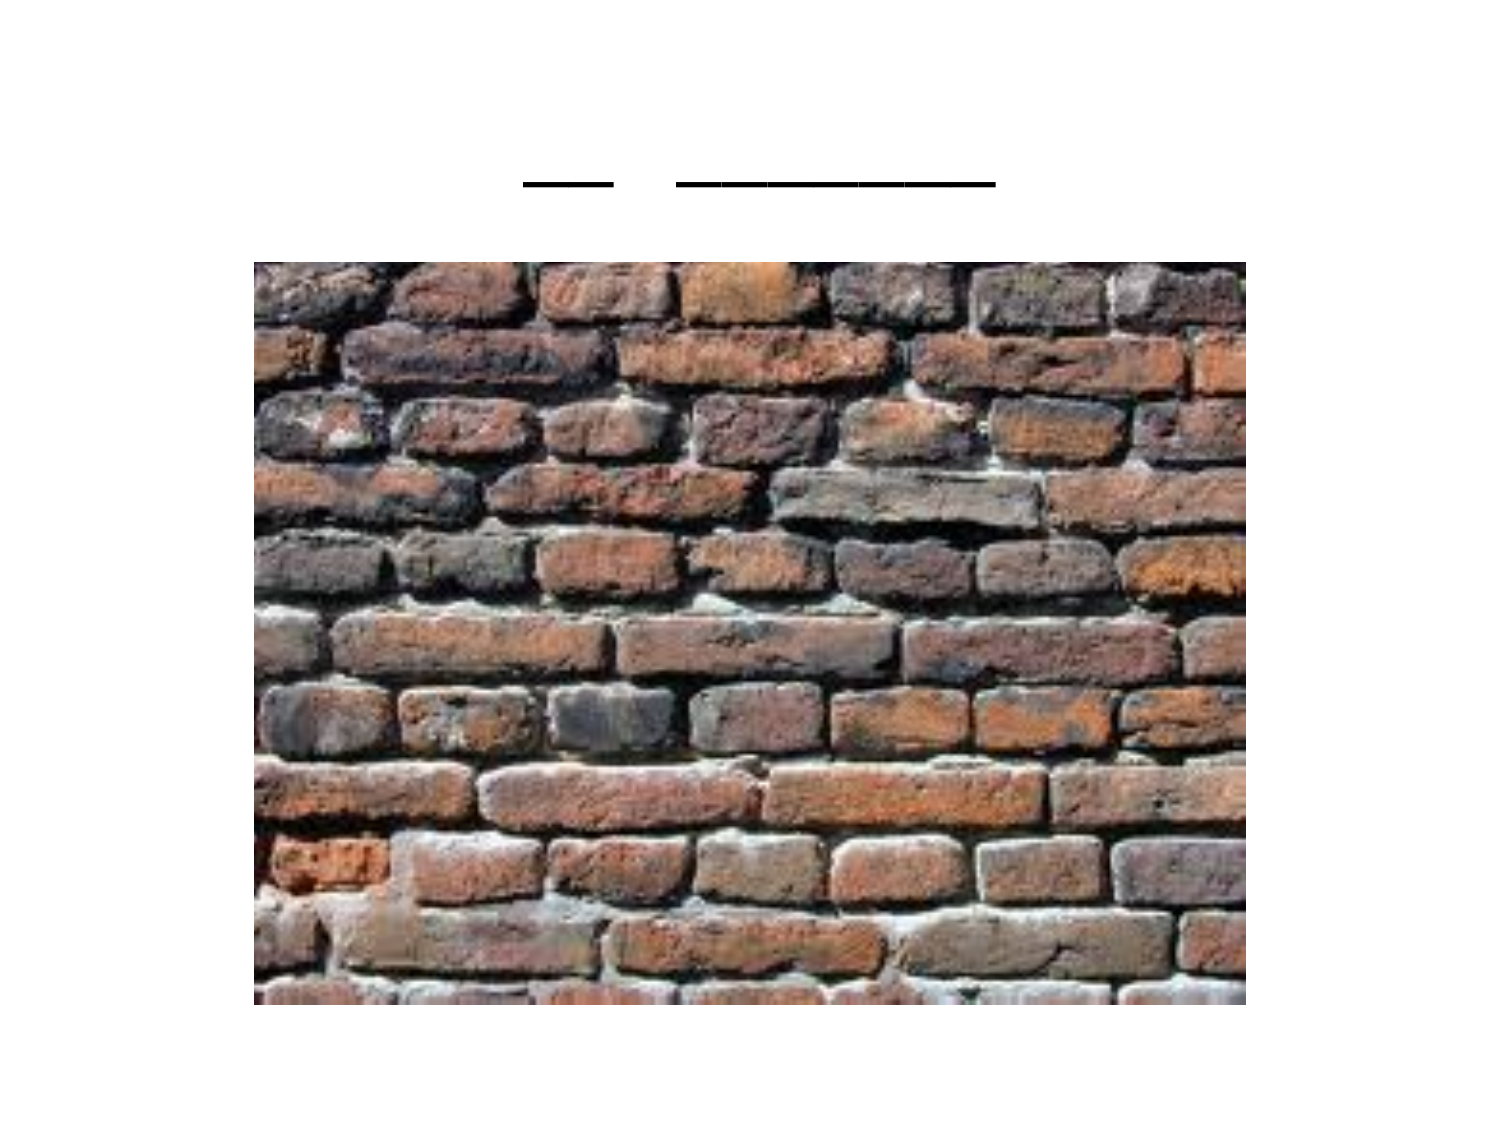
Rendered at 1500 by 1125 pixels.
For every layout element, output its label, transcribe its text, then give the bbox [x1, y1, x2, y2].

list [74, 262, 1426, 1006]
title __ _______ [75, 45, 1425, 233]
